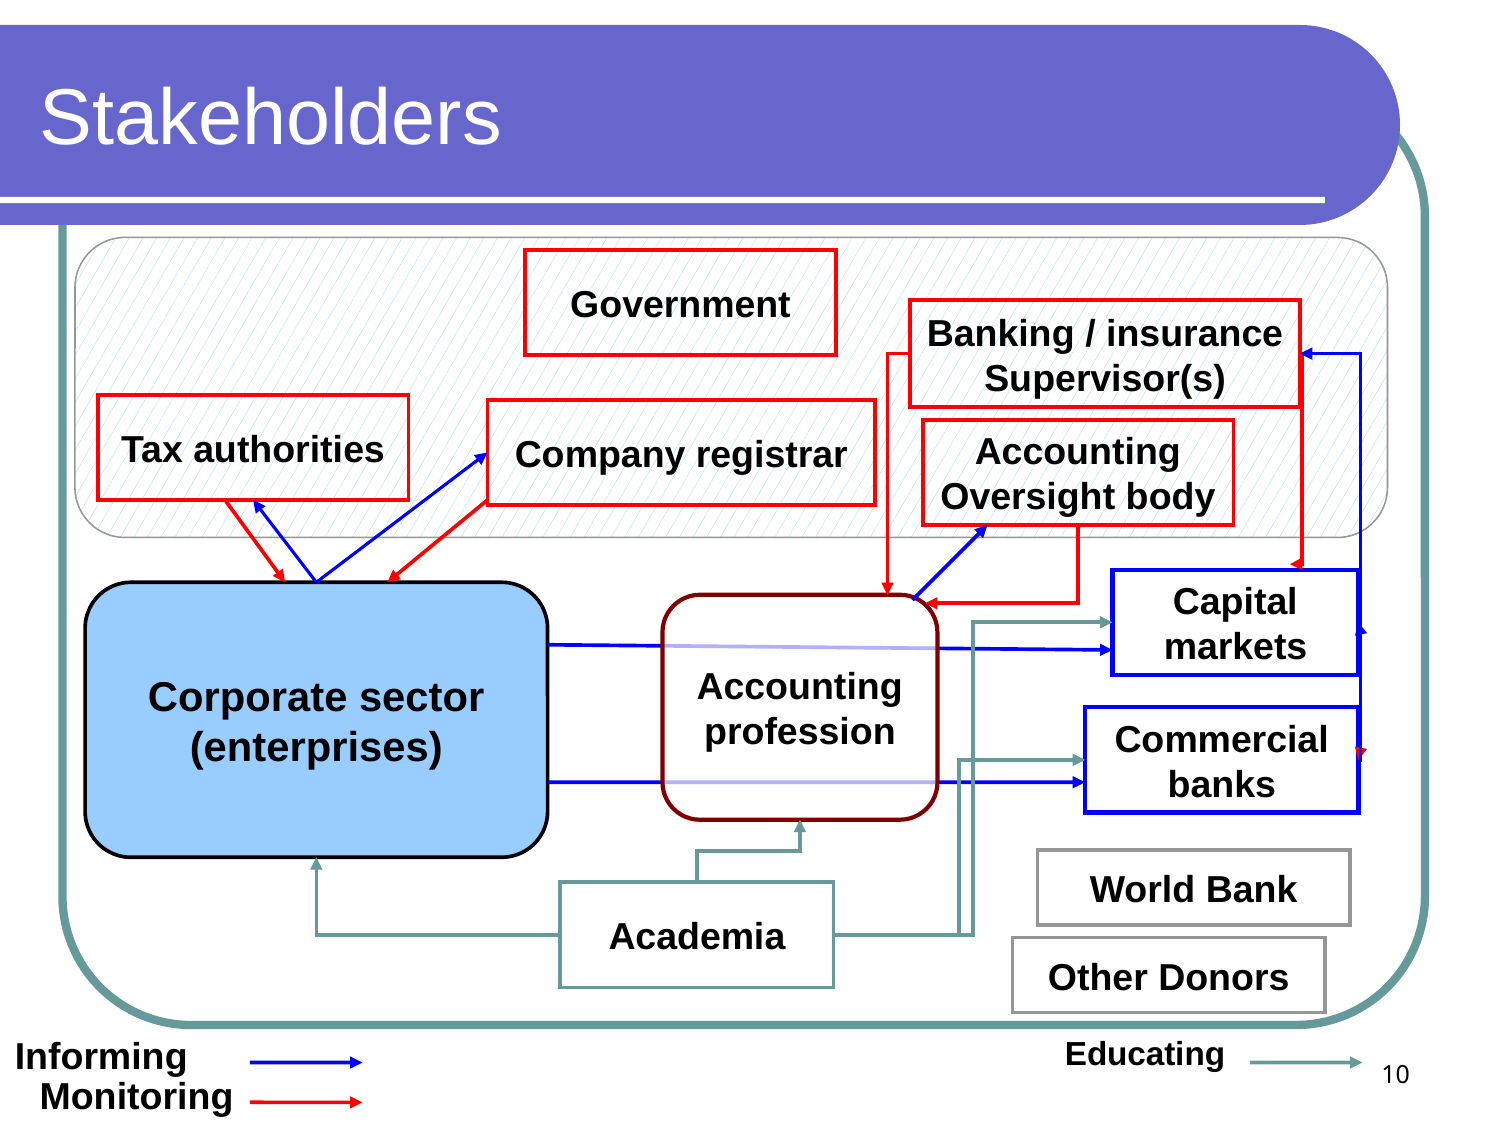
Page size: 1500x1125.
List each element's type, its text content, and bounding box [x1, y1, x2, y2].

text_box [74, 237, 1388, 538]
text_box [718, 799, 778, 903]
text_box Academia [560, 882, 834, 988]
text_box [316, 858, 559, 936]
text_box Commercial banks [1116, 707, 1359, 813]
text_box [252, 501, 311, 581]
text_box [1049, 1024, 1363, 1081]
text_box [0, 1024, 363, 1086]
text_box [1301, 353, 1361, 761]
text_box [316, 452, 486, 581]
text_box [835, 622, 1111, 936]
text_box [1289, 353, 1300, 565]
text_box World Bank [1116, 849, 1350, 925]
text_box Corporate sector (enterprises) [85, 582, 548, 858]
title Stakeholders [24, 37, 1341, 188]
slide_number 10 [1074, 1024, 1426, 1101]
text_box Government [525, 249, 836, 356]
text_box Capital markets [1112, 569, 1295, 675]
text_box Accounting profession [662, 594, 936, 820]
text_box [24, 1064, 363, 1125]
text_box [887, 353, 909, 596]
text_box Company registrar [487, 399, 875, 506]
text_box Tax authorities [97, 394, 409, 500]
text_box Other Donors [1012, 937, 1325, 1013]
text_box Banking / insurance Supervisor(s) [910, 299, 1300, 408]
text_box Accounting Oversight body [922, 419, 1234, 525]
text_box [962, 488, 1040, 620]
